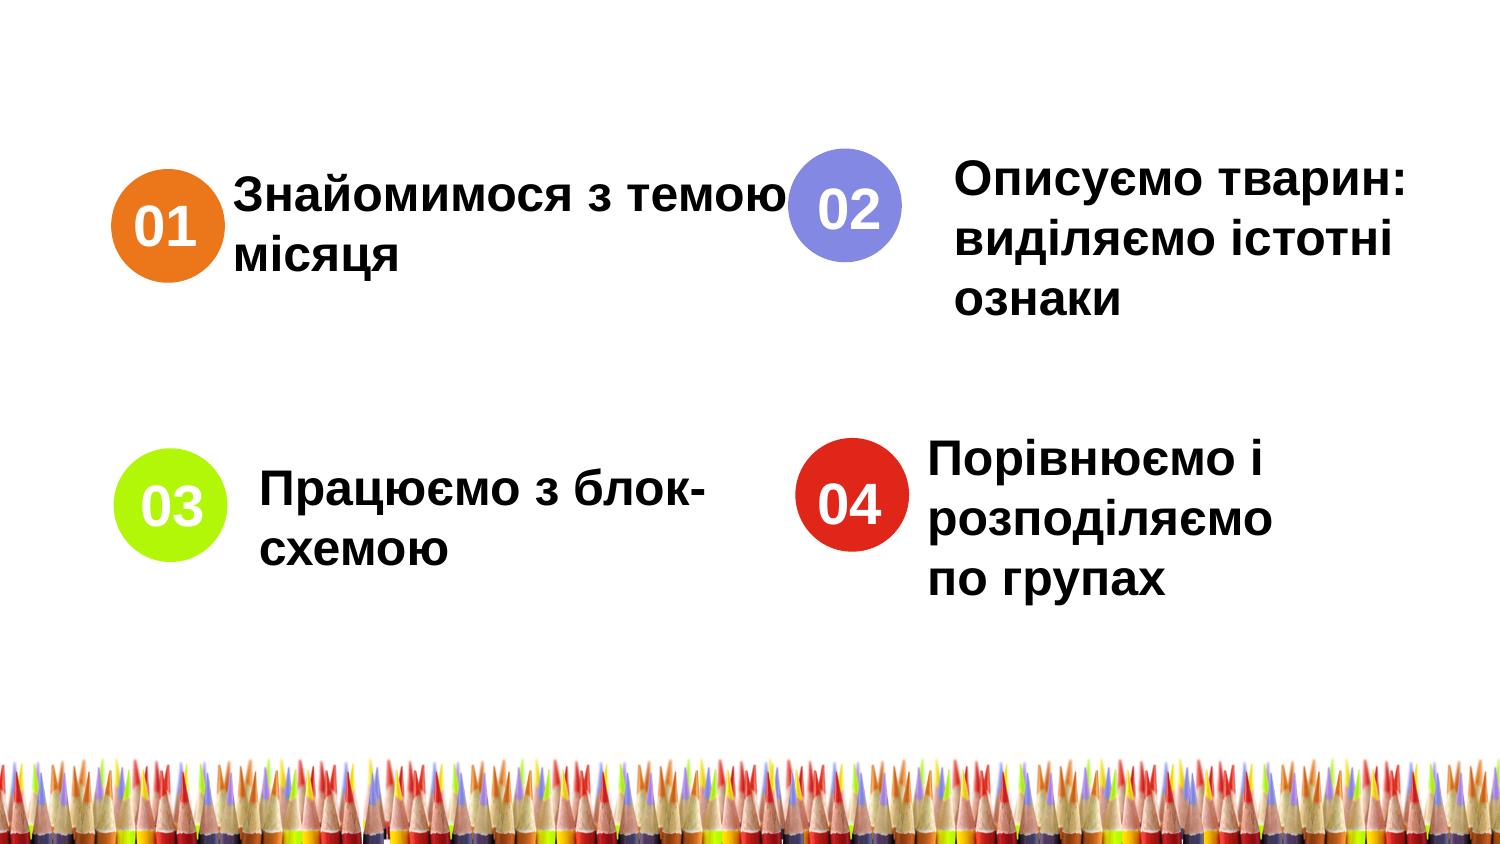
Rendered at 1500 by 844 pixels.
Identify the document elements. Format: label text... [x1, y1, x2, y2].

text_box Знайомимося з темою місяця [217, 153, 811, 289]
text_box [111, 446, 219, 565]
text_box 02 [811, 171, 902, 242]
text_box 01 [118, 187, 217, 258]
text_box [793, 435, 912, 527]
text_box [225, 482, 230, 528]
text_box Описуємо тварин: виділяємо істотні ознаки [938, 137, 1500, 333]
text_box [109, 194, 217, 285]
text_box 04 [802, 465, 902, 536]
text_box Порівнюємо і розподіляємо по групах [912, 417, 1455, 613]
text_box [810, 536, 895, 554]
text_box 03 [125, 468, 225, 539]
text_box Працюємо з блок-схемою [243, 448, 731, 583]
text_box [811, 242, 892, 265]
text_box [123, 166, 213, 187]
text_box [811, 146, 893, 171]
picture [0, 756, 1500, 844]
